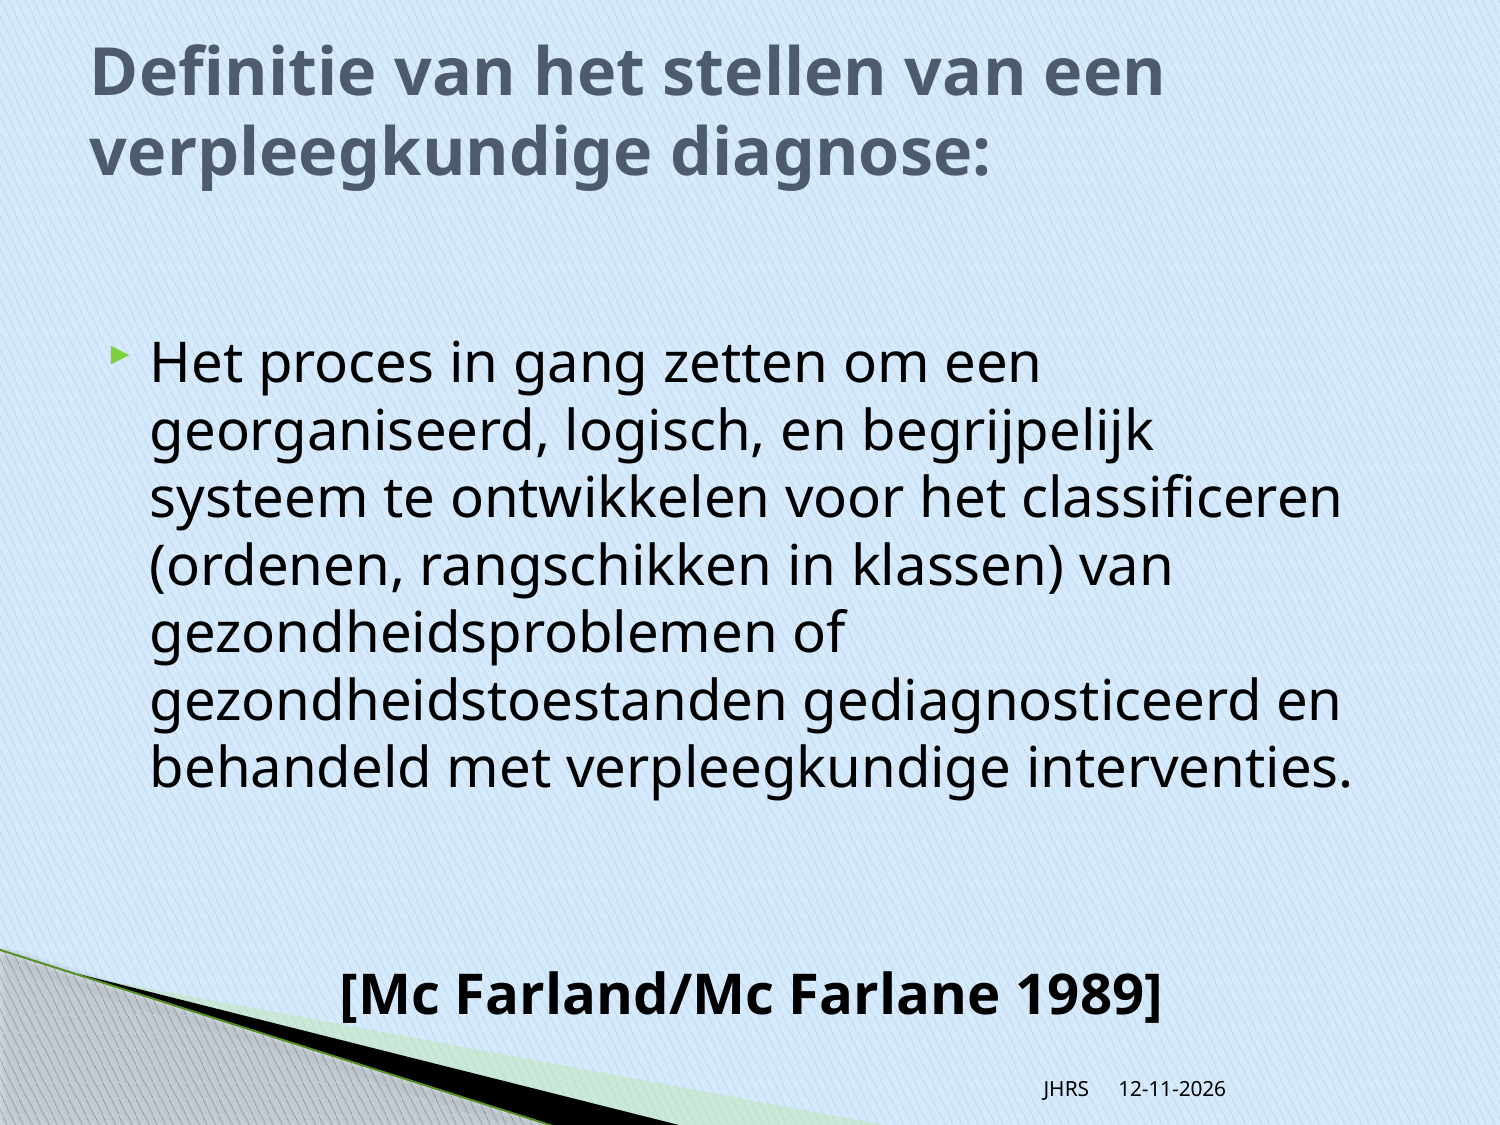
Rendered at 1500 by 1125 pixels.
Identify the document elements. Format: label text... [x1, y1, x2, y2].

title Definitie van het stellen van een verpleegkundige diagnose: [75, 19, 1425, 279]
list Het proces in gang zetten om een georganiseerd, logisch, en begrijpelijk systeem te ontwikkelen voor het classificeren (ordenen, rangschikken in klassen) van gezondheidsproblemen of gezondheidstoestanden gediagnosticeerd en behandeld met verpleegkundige interventies. [Mc Farland/Mc Farlane 1989] [75, 279, 1425, 1083]
footer JHRS [718, 1051, 1105, 1112]
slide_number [1105, 1051, 1419, 1112]
